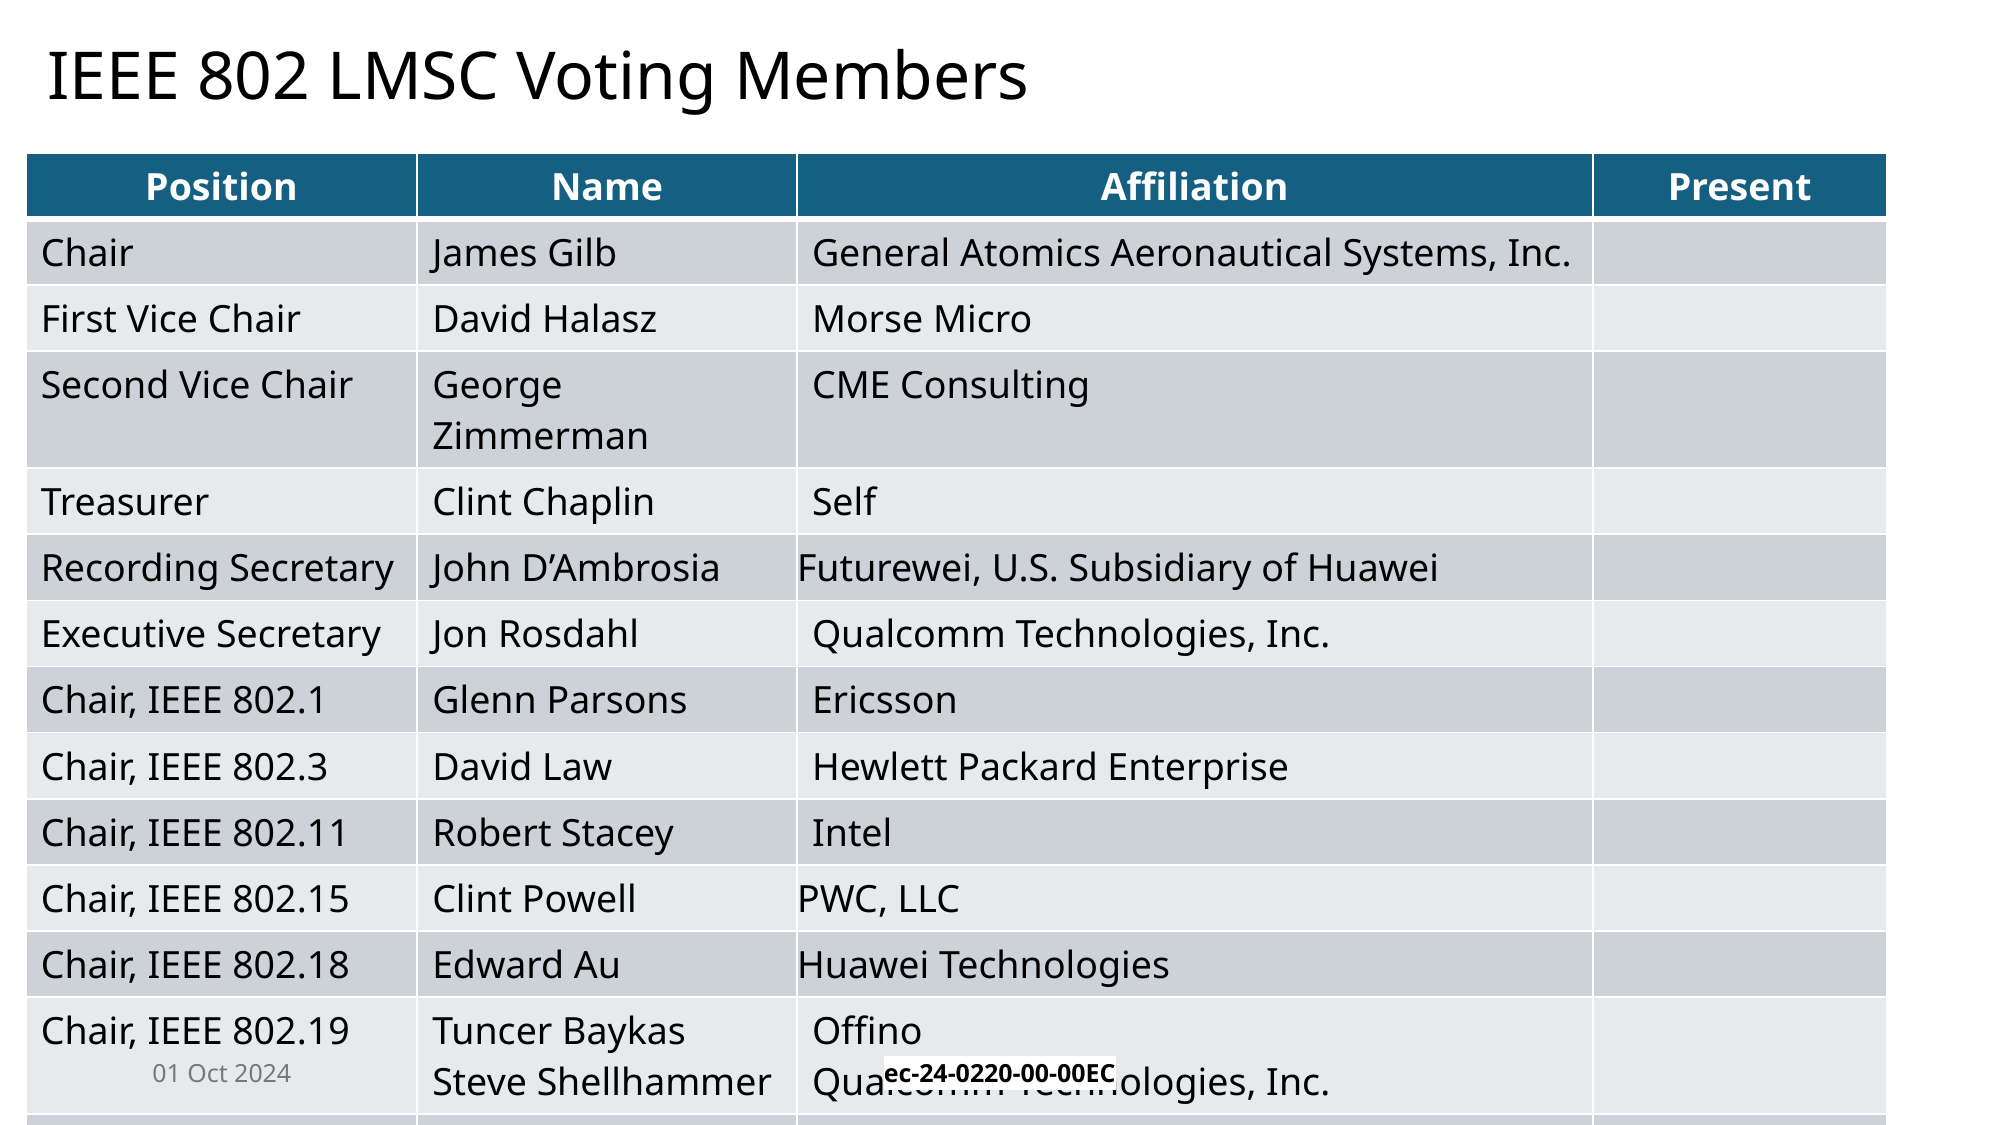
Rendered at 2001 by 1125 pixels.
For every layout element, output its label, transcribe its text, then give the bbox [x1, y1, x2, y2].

table_cell Chair, IEEE 802.19 [27, 998, 416, 1113]
table_cell [1594, 222, 1886, 284]
table_cell Tuncer Baykas Steve Shellhammer [418, 998, 796, 1113]
table_cell Huawei Technologies [798, 932, 1592, 996]
title IEEE 802 LMSC Voting Members [32, 35, 1758, 122]
table_cell [1594, 601, 1886, 666]
table_cell Chair [27, 222, 416, 284]
table_cell Hewlett Packard Enterprise [798, 733, 1592, 798]
table_cell [1594, 469, 1886, 533]
table_cell Executive Secretary [27, 601, 416, 666]
table_cell Glenn Parsons [418, 667, 796, 732]
table_cell Jon Rosdahl [418, 601, 796, 666]
table_cell David Law [418, 733, 796, 798]
table_header Present [1594, 154, 1886, 216]
table_cell [1594, 866, 1886, 930]
table_cell Tim Godfrey [418, 1115, 796, 1125]
slide_number 2 [1412, 1042, 1863, 1103]
table_cell Chair, IEEE 802.3 [27, 733, 416, 798]
table_cell Qualcomm Technologies, Inc. [798, 601, 1592, 666]
footer ec-24-0220-00-00EC [662, 1042, 1338, 1103]
table_cell David Halasz [418, 286, 796, 350]
table_cell [1594, 932, 1886, 996]
table_cell First Vice Chair [27, 286, 416, 350]
table_cell General Atomics Aeronautical Systems, Inc. [798, 222, 1592, 284]
table_cell George Zimmerman [418, 352, 796, 467]
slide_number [137, 1042, 588, 1103]
table_cell Offino Qualcomm Technologies, Inc. [798, 998, 1592, 1113]
table_cell PWC, LLC [798, 866, 1592, 930]
table_cell Ericsson [798, 667, 1592, 732]
table_cell [1594, 998, 1886, 1113]
table_cell [1594, 352, 1886, 467]
table_cell Electric Power Research Institute (EPRI) [798, 1115, 1592, 1125]
table_cell Robert Stacey [418, 800, 796, 864]
table_cell Recording Secretary [27, 535, 416, 600]
table_cell [1594, 800, 1886, 864]
table_cell Chair, IEEE 802.11 [27, 800, 416, 864]
table_header Position [27, 154, 416, 216]
table_cell John D’Ambrosia [418, 535, 796, 600]
table_cell CME Consulting [798, 352, 1592, 467]
table_header Affiliation [798, 154, 1592, 216]
table_cell Second Vice Chair [27, 352, 416, 467]
table_cell Edward Au [418, 932, 796, 996]
table_cell Chair, IEEE 802.15 [27, 866, 416, 930]
table_cell Intel [798, 800, 1592, 864]
table_cell Clint Powell [418, 866, 796, 930]
table_cell [1594, 1115, 1886, 1125]
table_cell Chair, IEEE 802.24 [27, 1115, 416, 1125]
table_cell Chair, IEEE 802.18 [27, 932, 416, 996]
table_cell [1594, 667, 1886, 732]
table_cell Futurewei, U.S. Subsidiary of Huawei [798, 535, 1592, 600]
table_cell Chair, IEEE 802.1 [27, 667, 416, 732]
table_cell Morse Micro [798, 286, 1592, 350]
table_cell [1594, 286, 1886, 350]
table_cell [1594, 733, 1886, 798]
table_cell Clint Chaplin [418, 469, 796, 533]
table_cell Self [798, 469, 1592, 533]
table_cell Treasurer [27, 469, 416, 533]
table_header Name [418, 154, 796, 216]
table_cell [1594, 535, 1886, 600]
table_cell James Gilb [418, 222, 796, 284]
